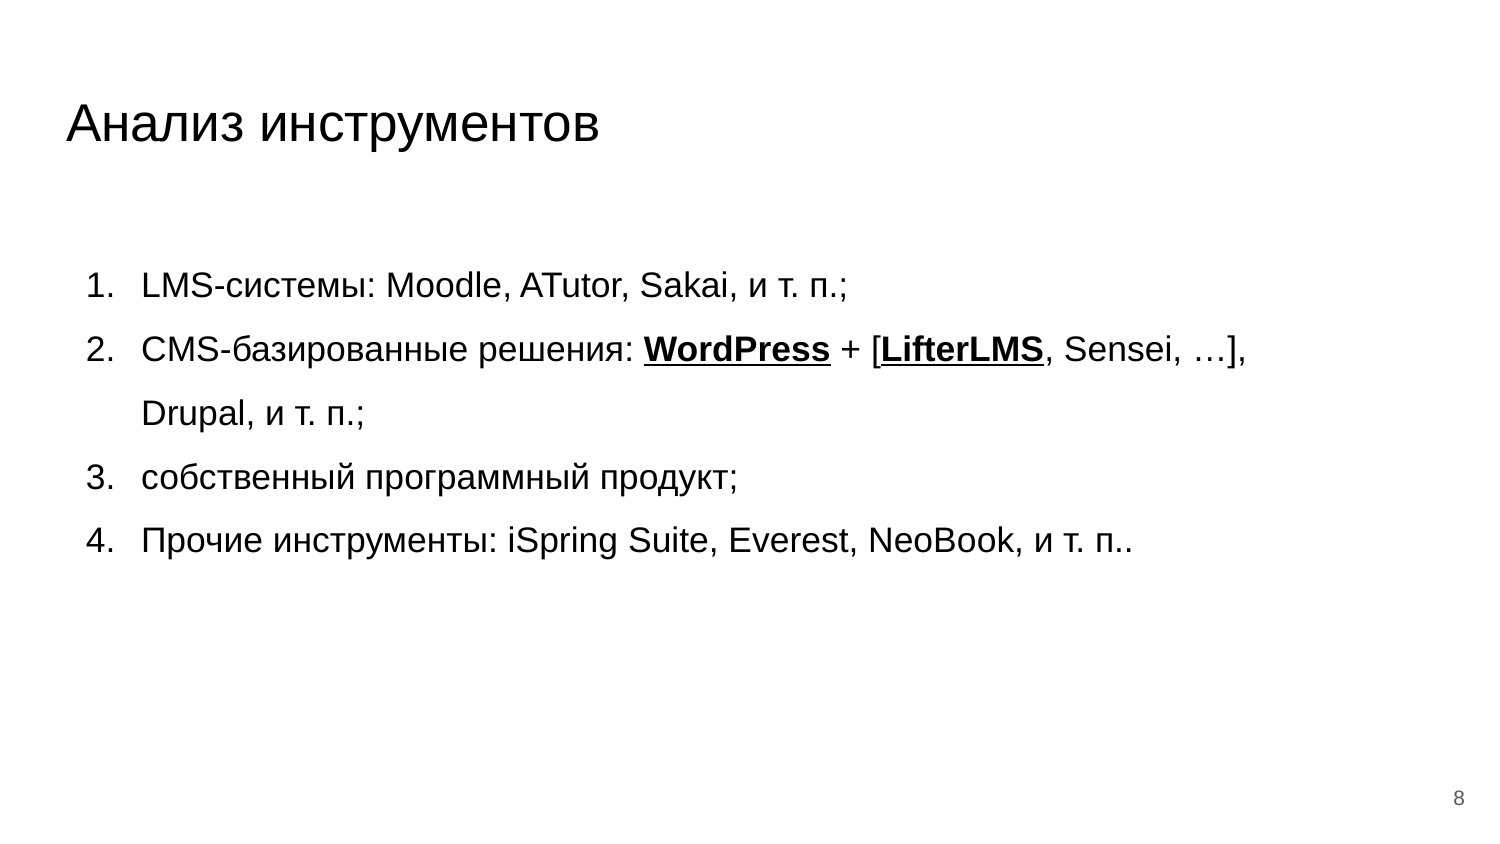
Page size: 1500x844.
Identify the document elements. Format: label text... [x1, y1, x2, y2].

text_box LMS-системы: Moodle, ATutor, Sakai, и т. п.; CMS-базированные решения: WordPress + [LifterLMS, Sensei, …], Drupal, и т. п.; собственный программный продукт; Прочие инструменты: iSpring Suite, Everest, NeoBook, и т. п.. [51, 226, 1291, 575]
slide_number ‹#› [1389, 764, 1480, 830]
title Анализ инструментов [51, 72, 1449, 167]
